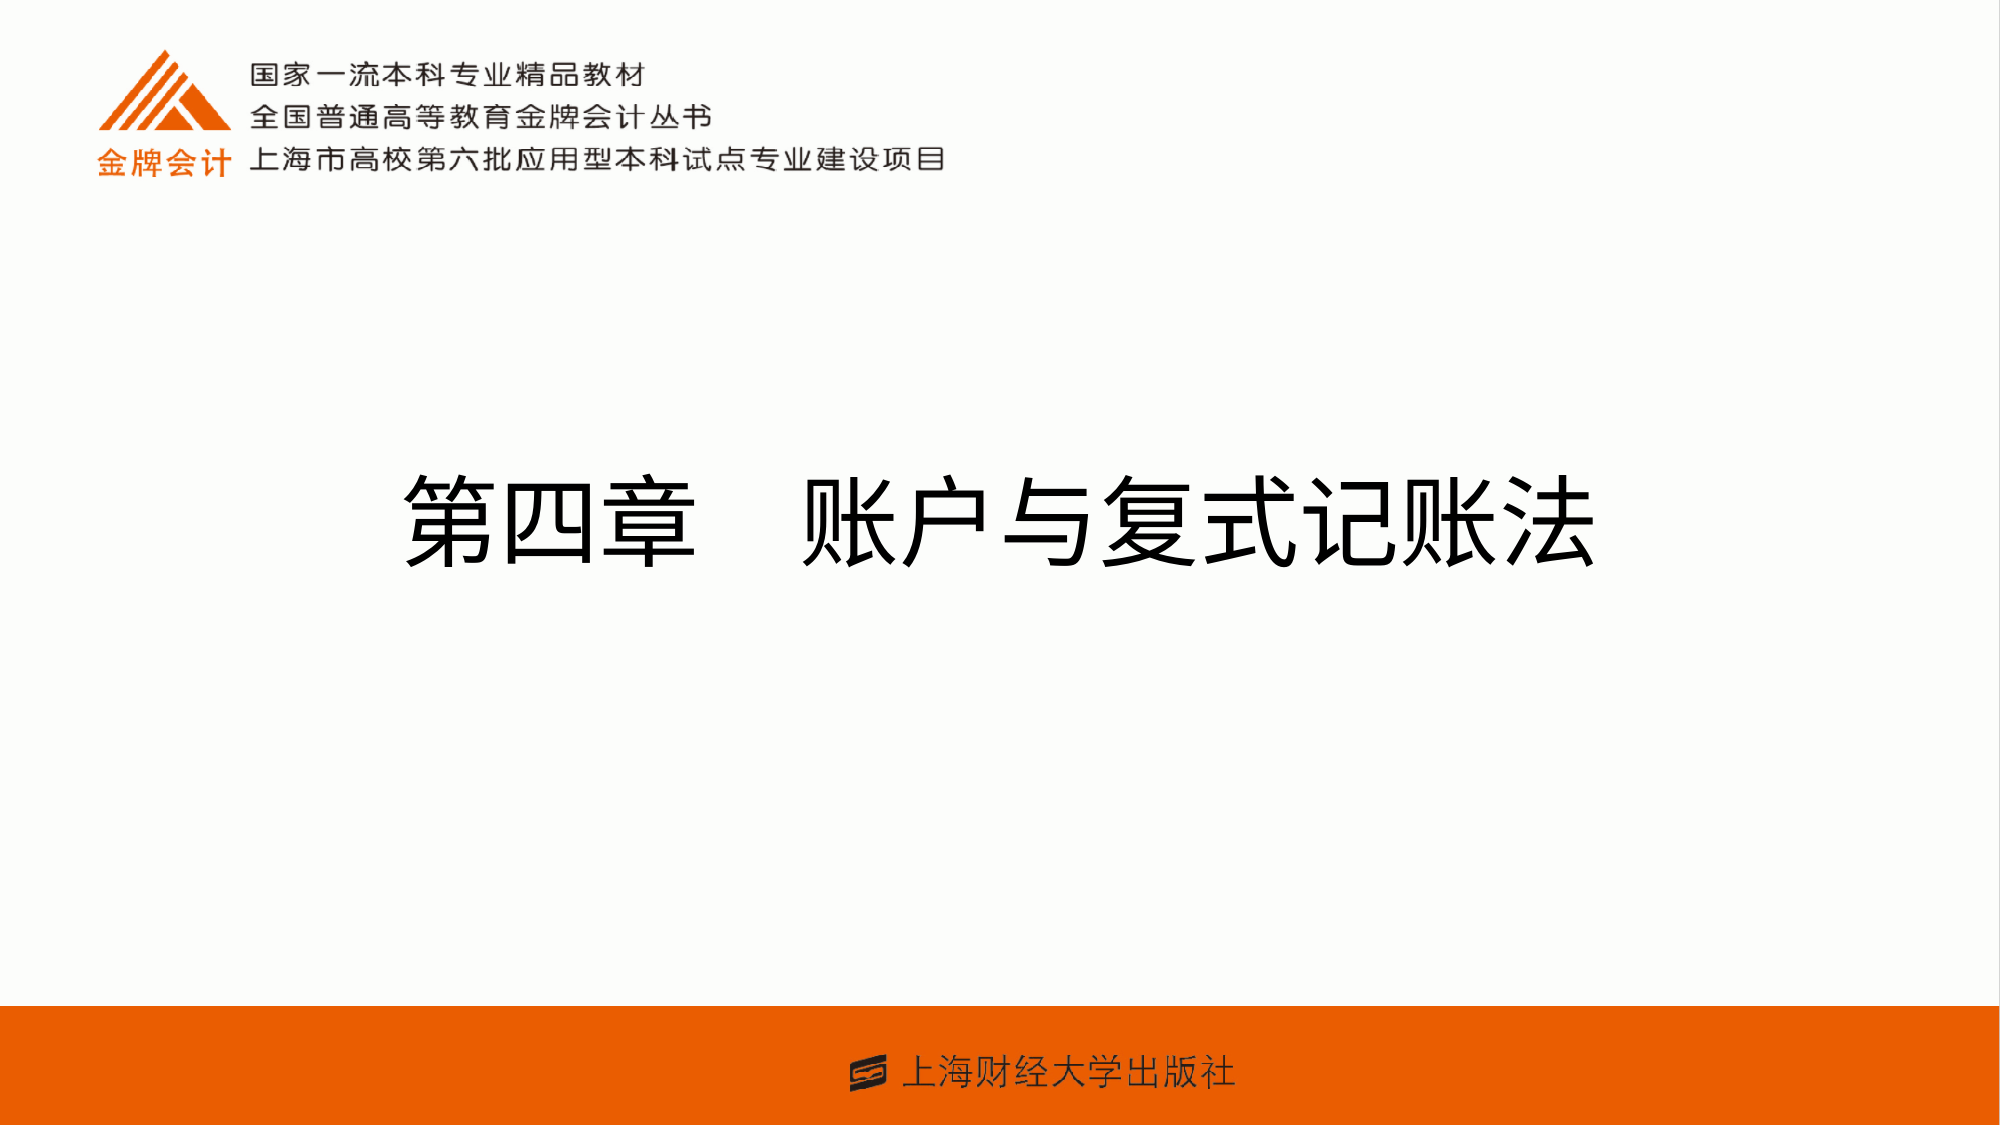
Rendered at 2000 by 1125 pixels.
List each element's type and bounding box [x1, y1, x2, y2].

list [0, 0, 2000, 1125]
